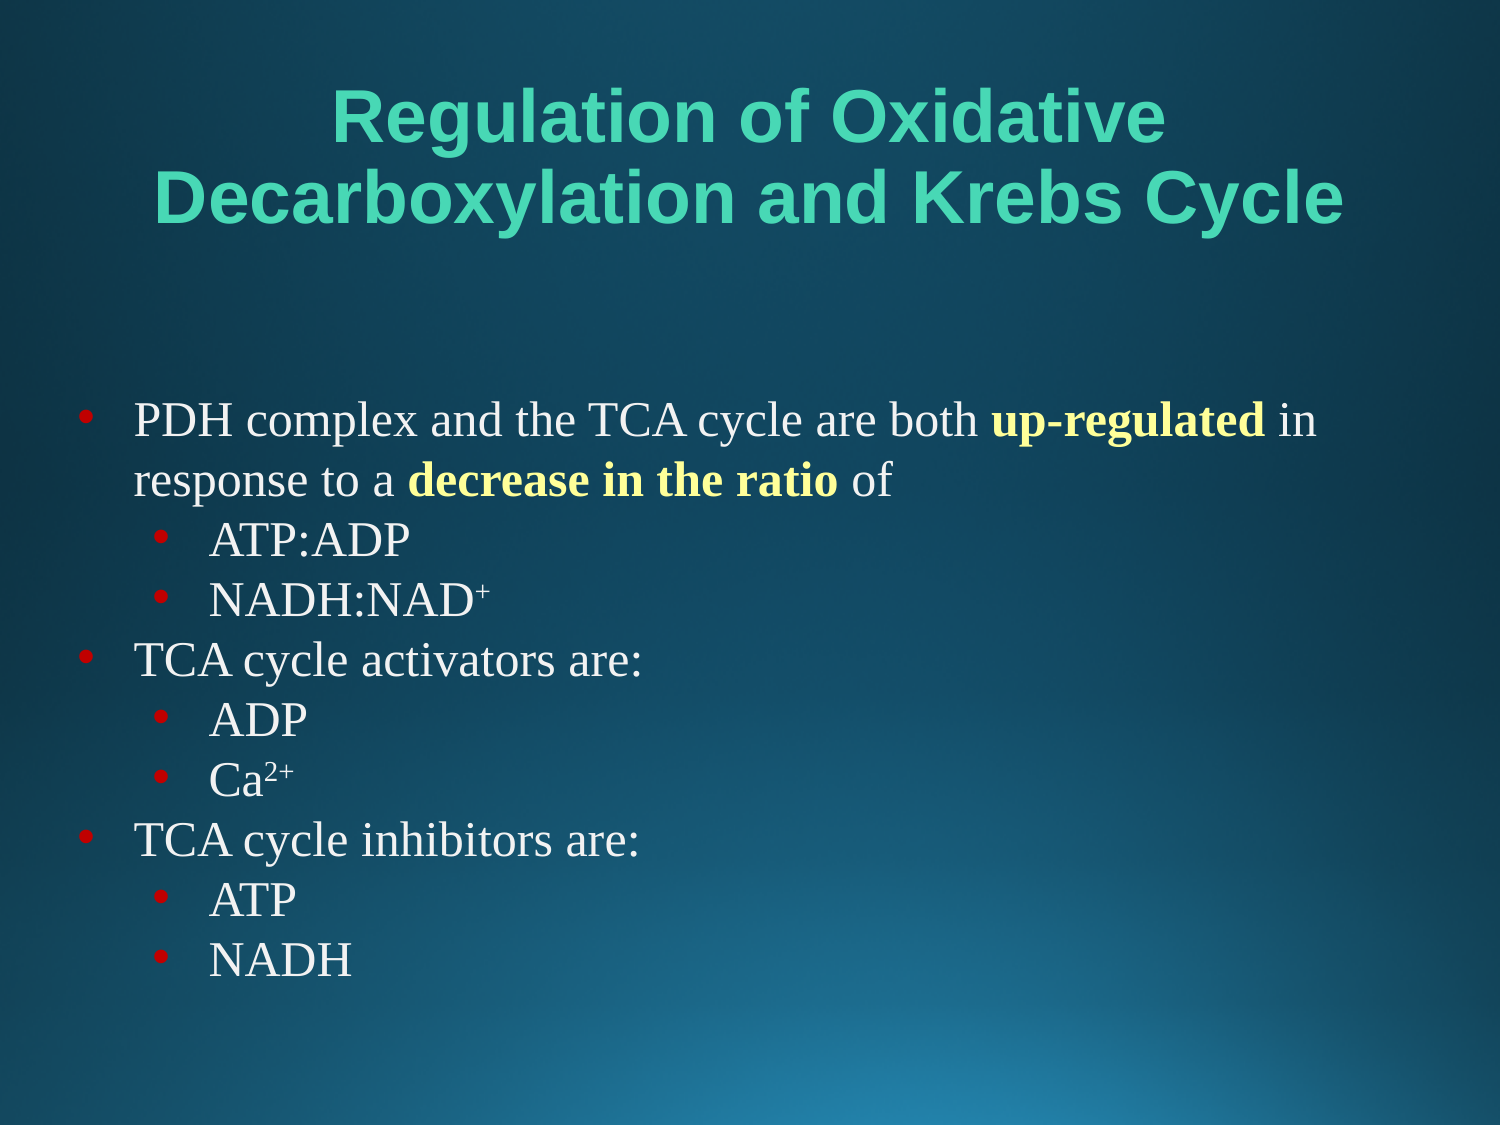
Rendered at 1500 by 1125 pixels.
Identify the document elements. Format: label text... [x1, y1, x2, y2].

picture [0, 0, 1500, 1125]
text_box PDH complex and the TCA cycle are both up-regulated in response to a decrease in the ratio of ATP:ADP NADH:NAD+ TCA cycle activators are: ADP Ca2+ TCA cycle inhibitors are: ATP NADH [62, 378, 1438, 994]
title Regulation of Oxidative Decarboxylation and Krebs Cycle [62, 50, 1438, 268]
